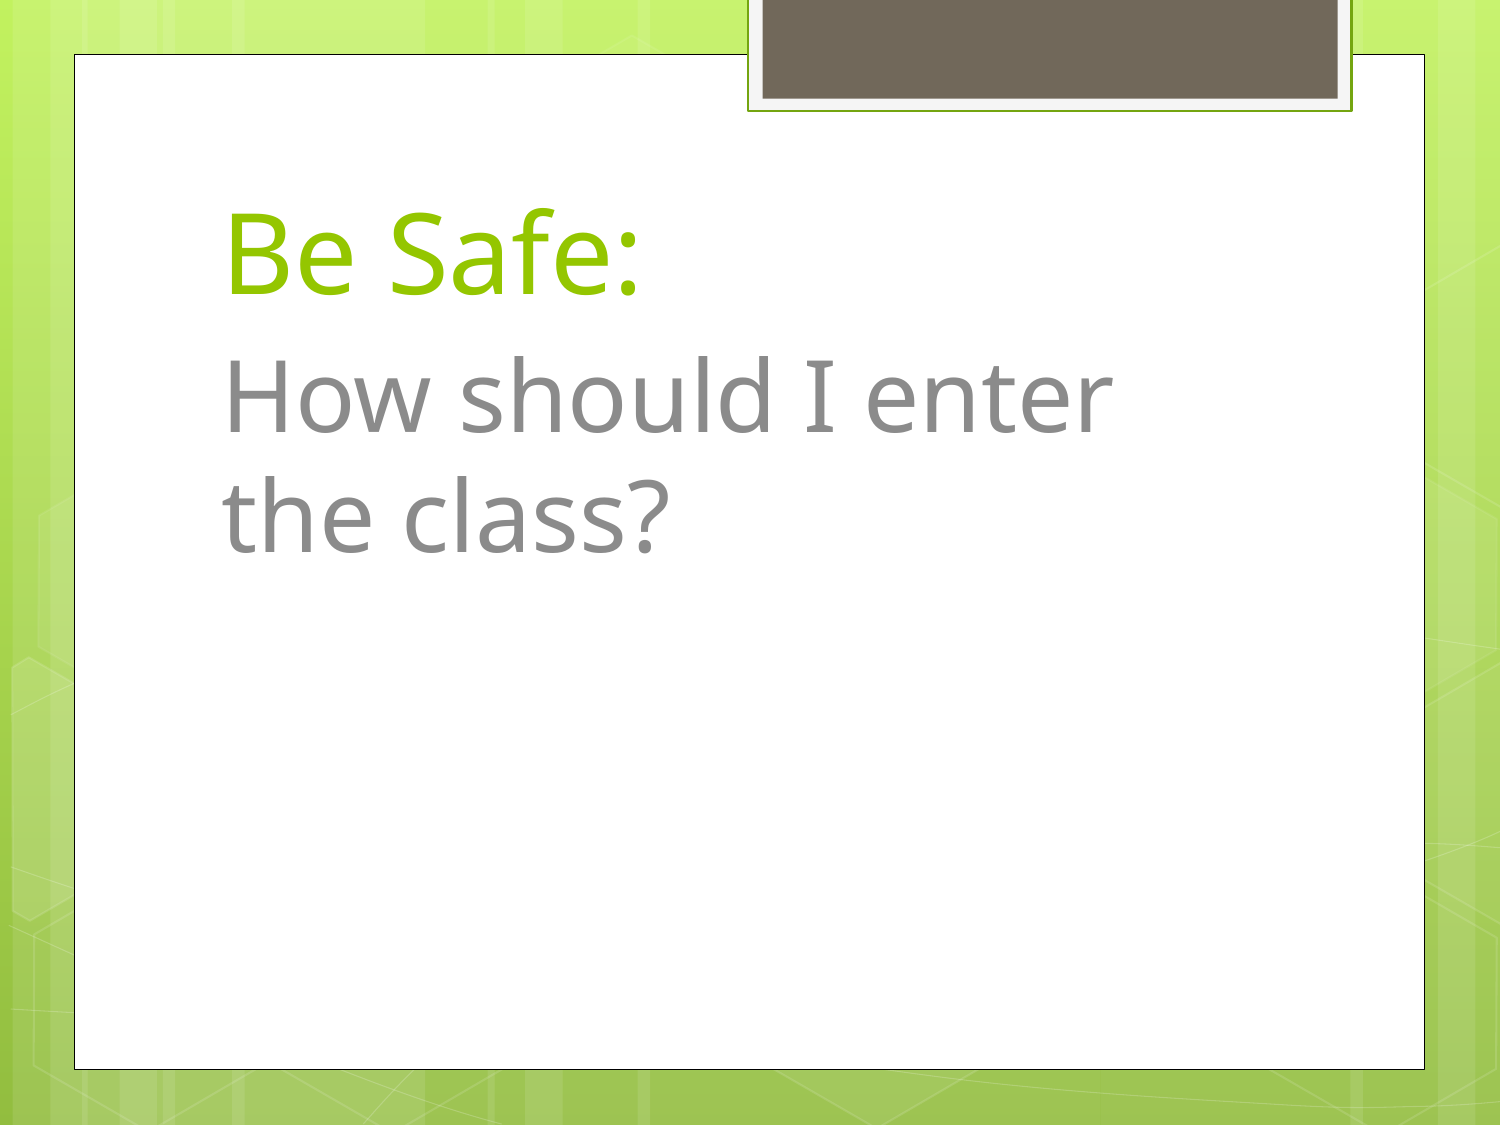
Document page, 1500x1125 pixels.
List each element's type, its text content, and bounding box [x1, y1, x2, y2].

title Be Safe: [206, 174, 1296, 324]
list How should I enter the class? [206, 324, 1296, 950]
